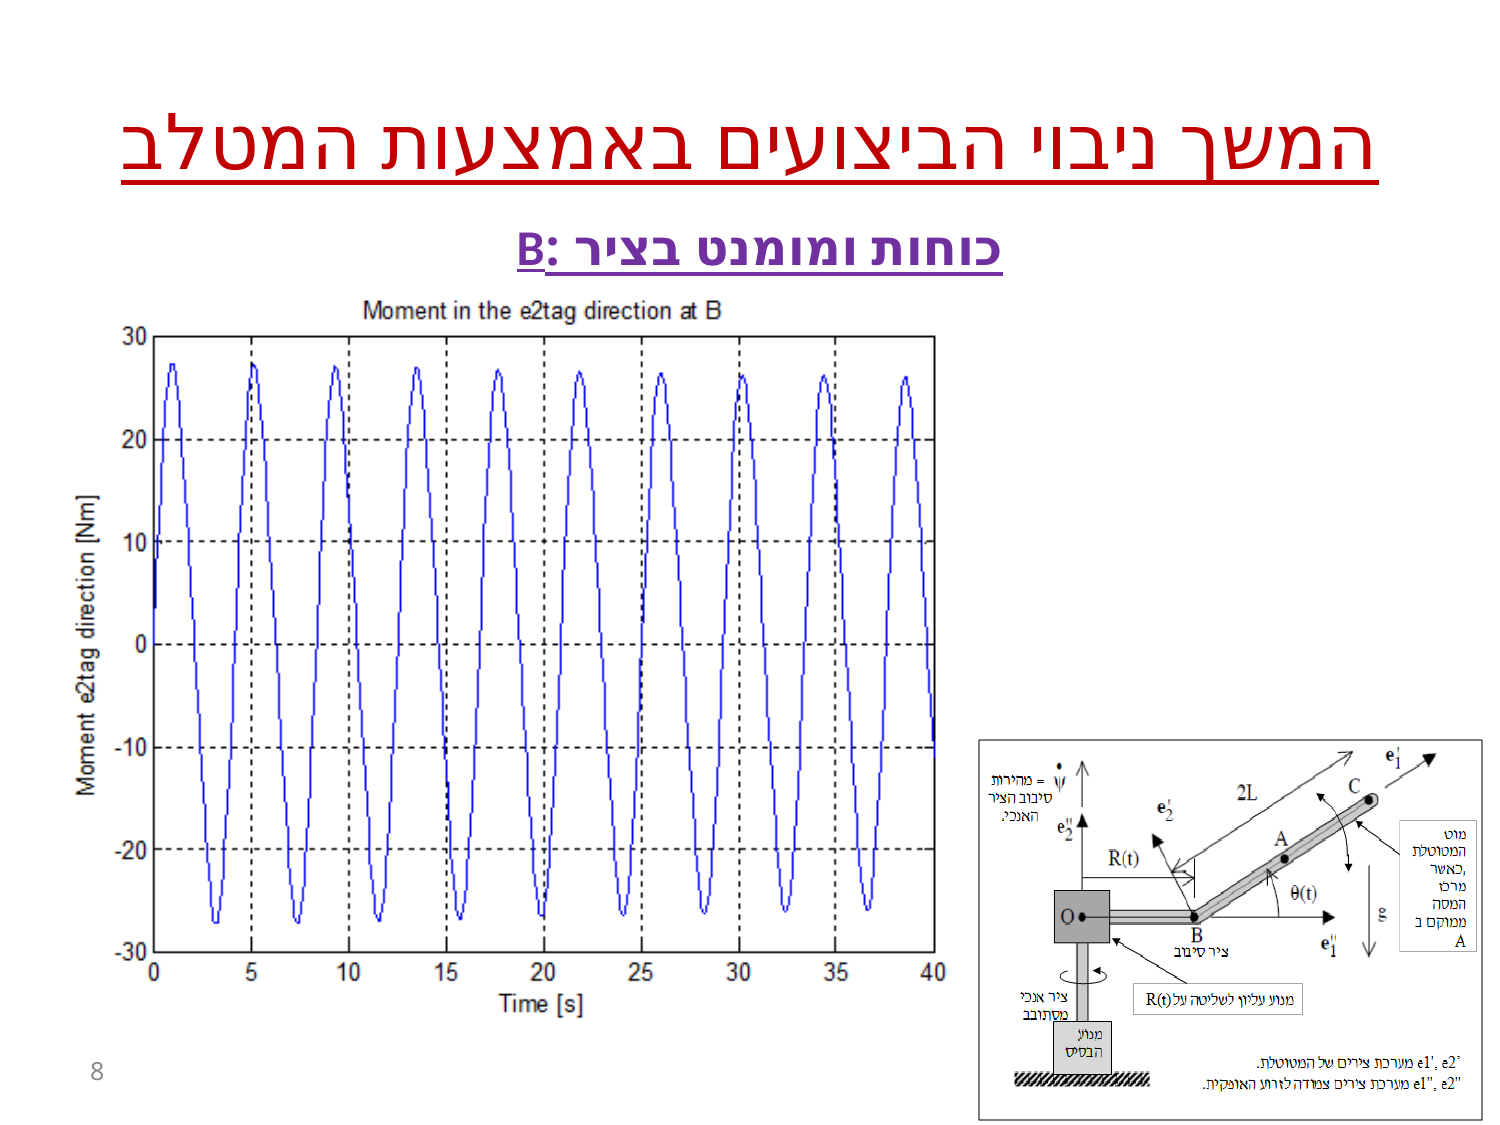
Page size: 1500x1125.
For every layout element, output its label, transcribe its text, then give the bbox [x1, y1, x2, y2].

title המשך ניבוי הביצועים באמצעות המטלב [75, 45, 1425, 233]
slide_number 8 [75, 1042, 425, 1103]
picture [41, 290, 1486, 1125]
text_box כוחות ומומנט בציר :B [501, 208, 1018, 283]
